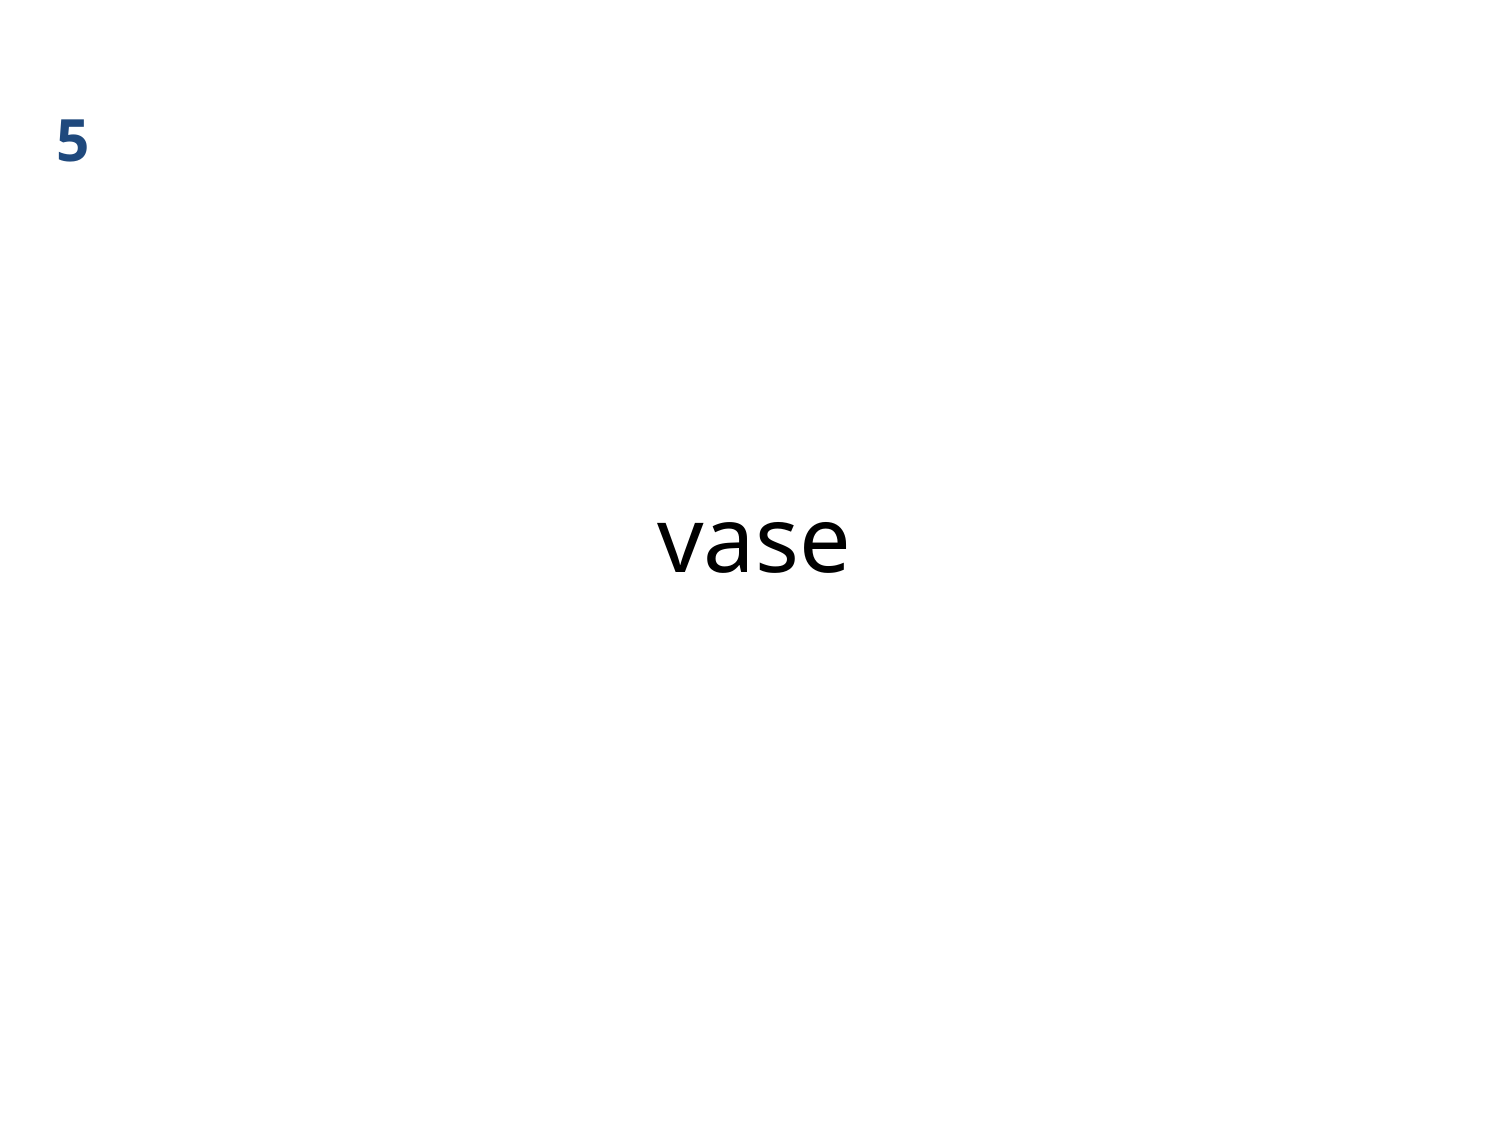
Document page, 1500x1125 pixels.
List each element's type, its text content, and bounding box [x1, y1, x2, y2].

text_box vase [303, 473, 1206, 599]
text_box 5 [41, 95, 143, 180]
